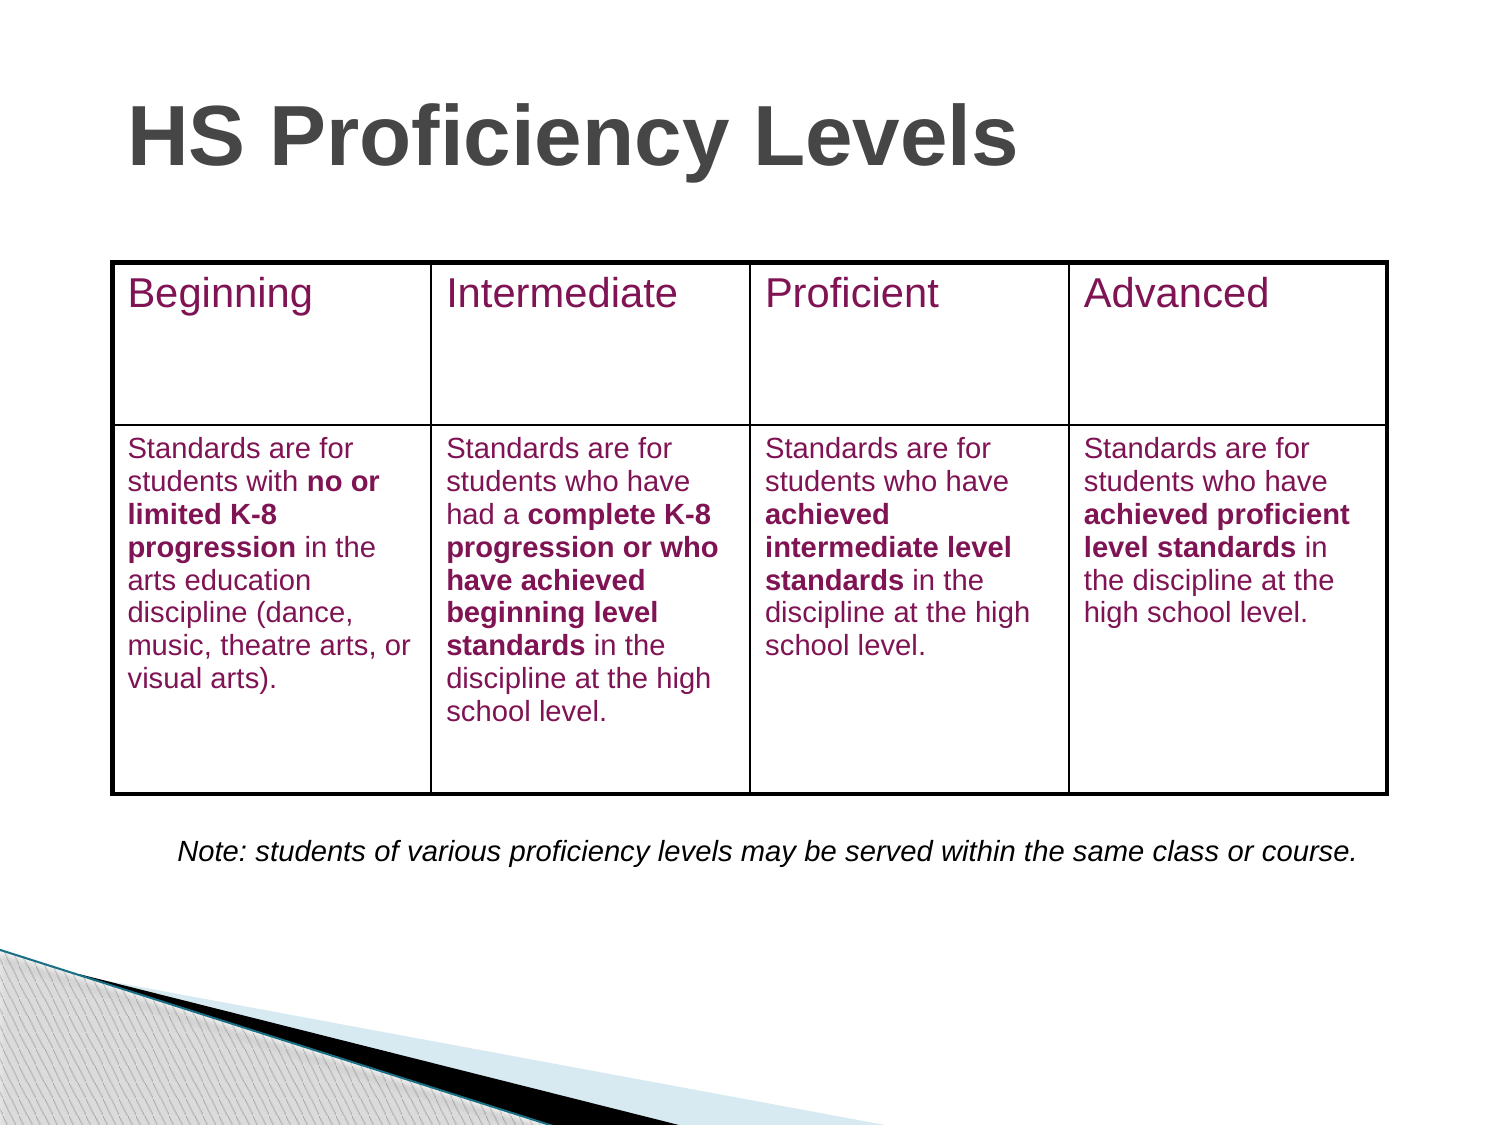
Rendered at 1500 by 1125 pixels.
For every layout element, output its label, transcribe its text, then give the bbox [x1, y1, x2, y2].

table_cell Standards are for students who have achieved intermediate level standards in the discipline at the high school level. [751, 426, 1068, 792]
table_cell Standards are for students who have had a complete K-8 progression or who have achieved beginning level standards in the discipline at the high school level. [432, 426, 749, 792]
table_cell Standards are for students who have achieved proficient level standards in the discipline at the high school level. [1070, 426, 1385, 792]
table_header Intermediate [432, 265, 749, 424]
text_box Note: students of various proficiency levels may be served within the same class or course. [162, 824, 1400, 875]
table_cell Standards are for students with no or limited K-8 progression in the arts education discipline (dance, music, theatre arts, or visual arts). [115, 426, 430, 792]
table_header Advanced [1070, 265, 1385, 424]
title HS Proficiency Levels [112, 50, 1388, 213]
table_header Proficient [751, 265, 1068, 424]
table_header Beginning [115, 265, 430, 424]
